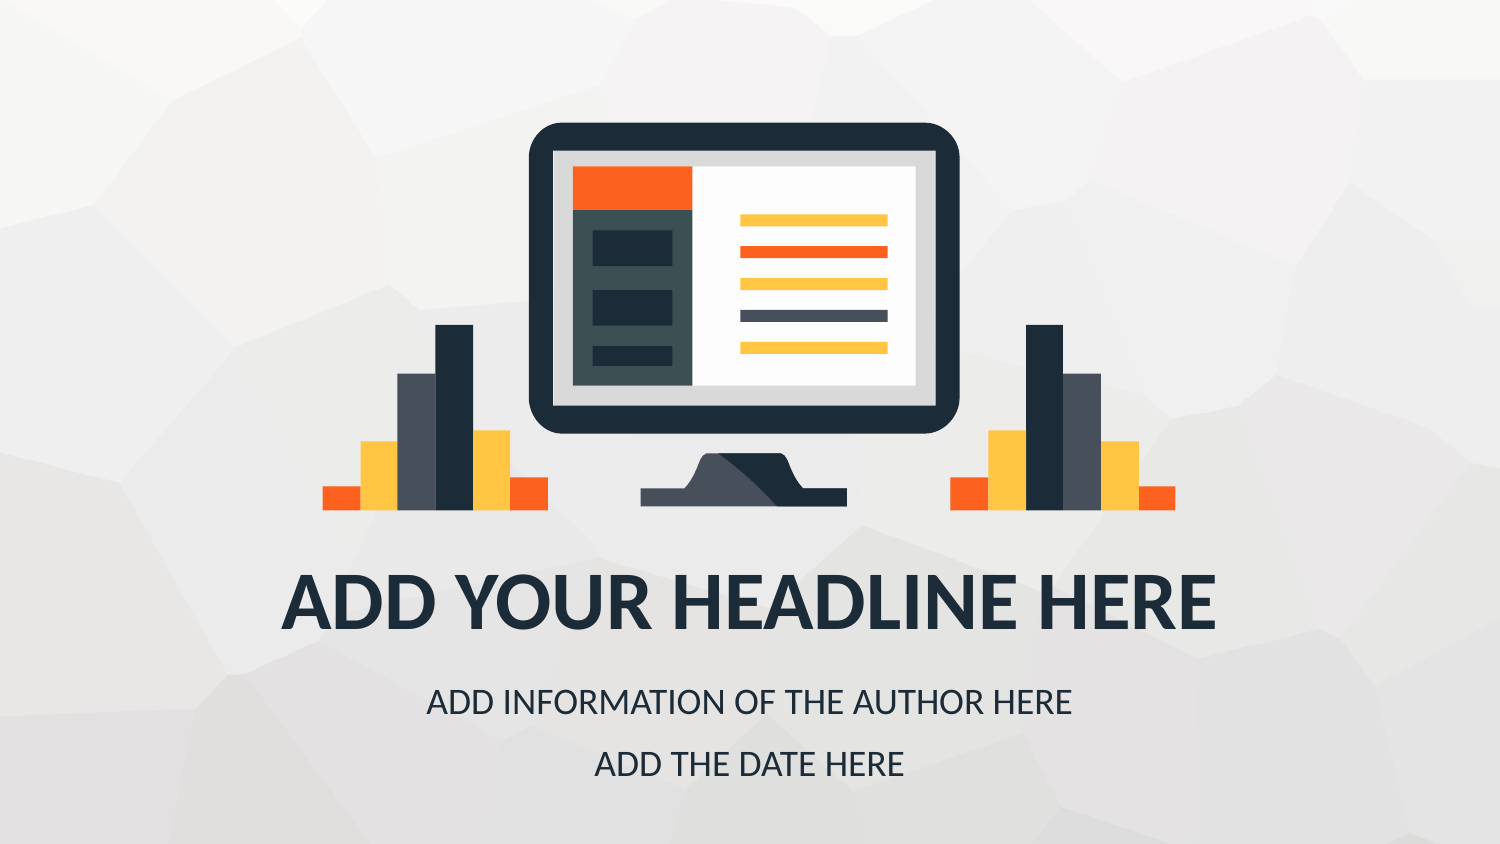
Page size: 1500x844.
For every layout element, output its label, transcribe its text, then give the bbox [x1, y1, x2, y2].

text_box ADD INFORMATION OF THE AUTHOR HERE [411, 670, 1089, 730]
text_box ADD THE DATE HERE [579, 731, 921, 792]
text_box ADD YOUR HEADLINE HERE [266, 538, 1234, 654]
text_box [322, 122, 1176, 511]
picture [0, 0, 1500, 844]
